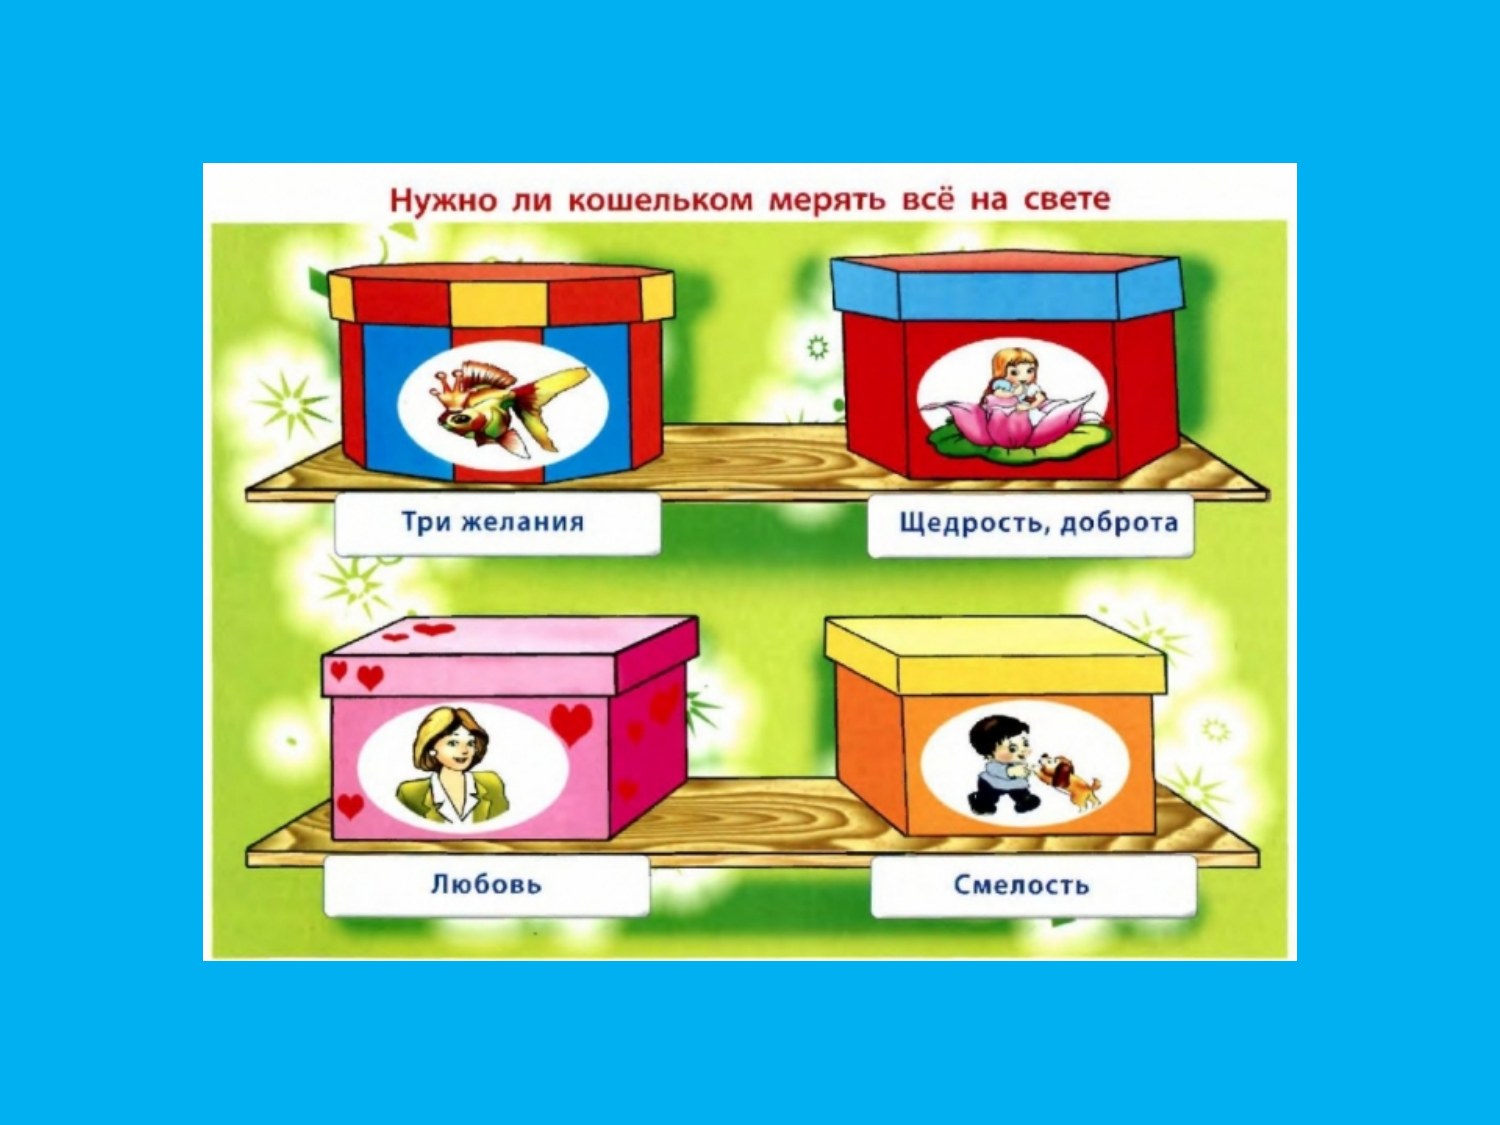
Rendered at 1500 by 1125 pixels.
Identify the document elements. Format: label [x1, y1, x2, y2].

picture [204, 164, 1296, 960]
